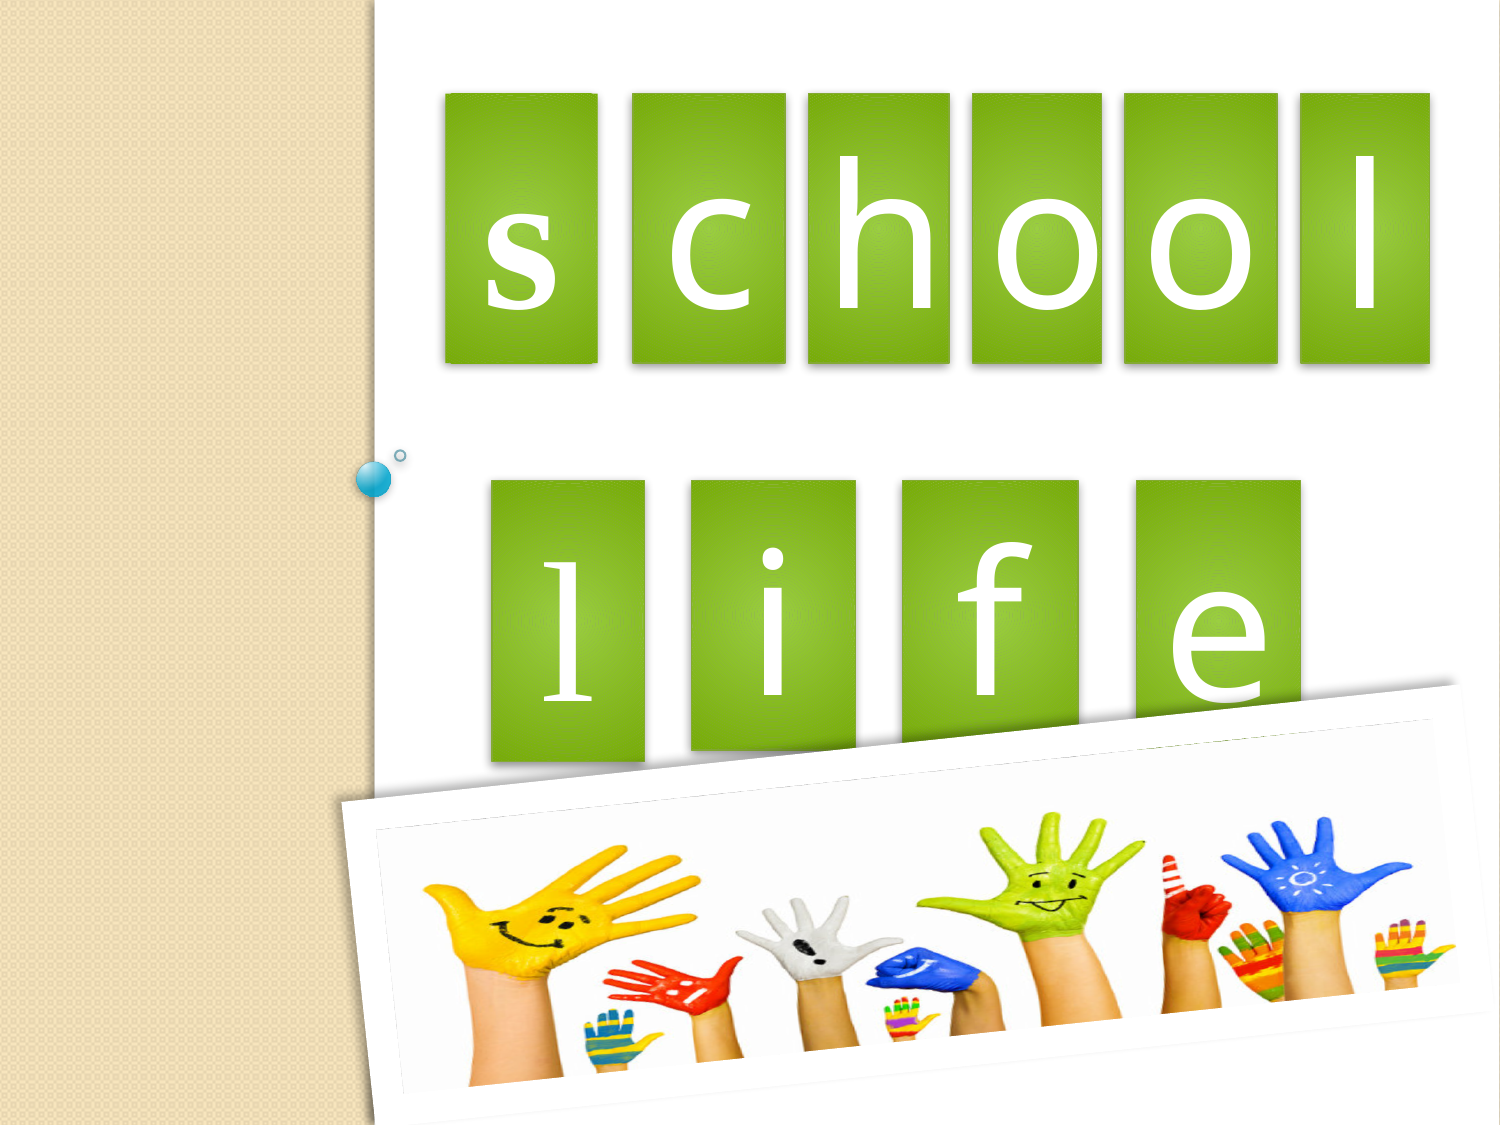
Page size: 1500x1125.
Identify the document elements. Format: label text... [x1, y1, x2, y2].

text_box o [972, 93, 1102, 364]
text_box f [902, 480, 1079, 731]
text_box l [1300, 93, 1430, 364]
text_box s [445, 93, 598, 364]
text_box c [632, 93, 786, 364]
text_box o [1124, 93, 1278, 364]
text_box e [1136, 480, 1301, 706]
text_box l [491, 480, 645, 762]
picture [377, 719, 1459, 1093]
text_box h [808, 93, 950, 364]
text_box i [691, 480, 856, 751]
